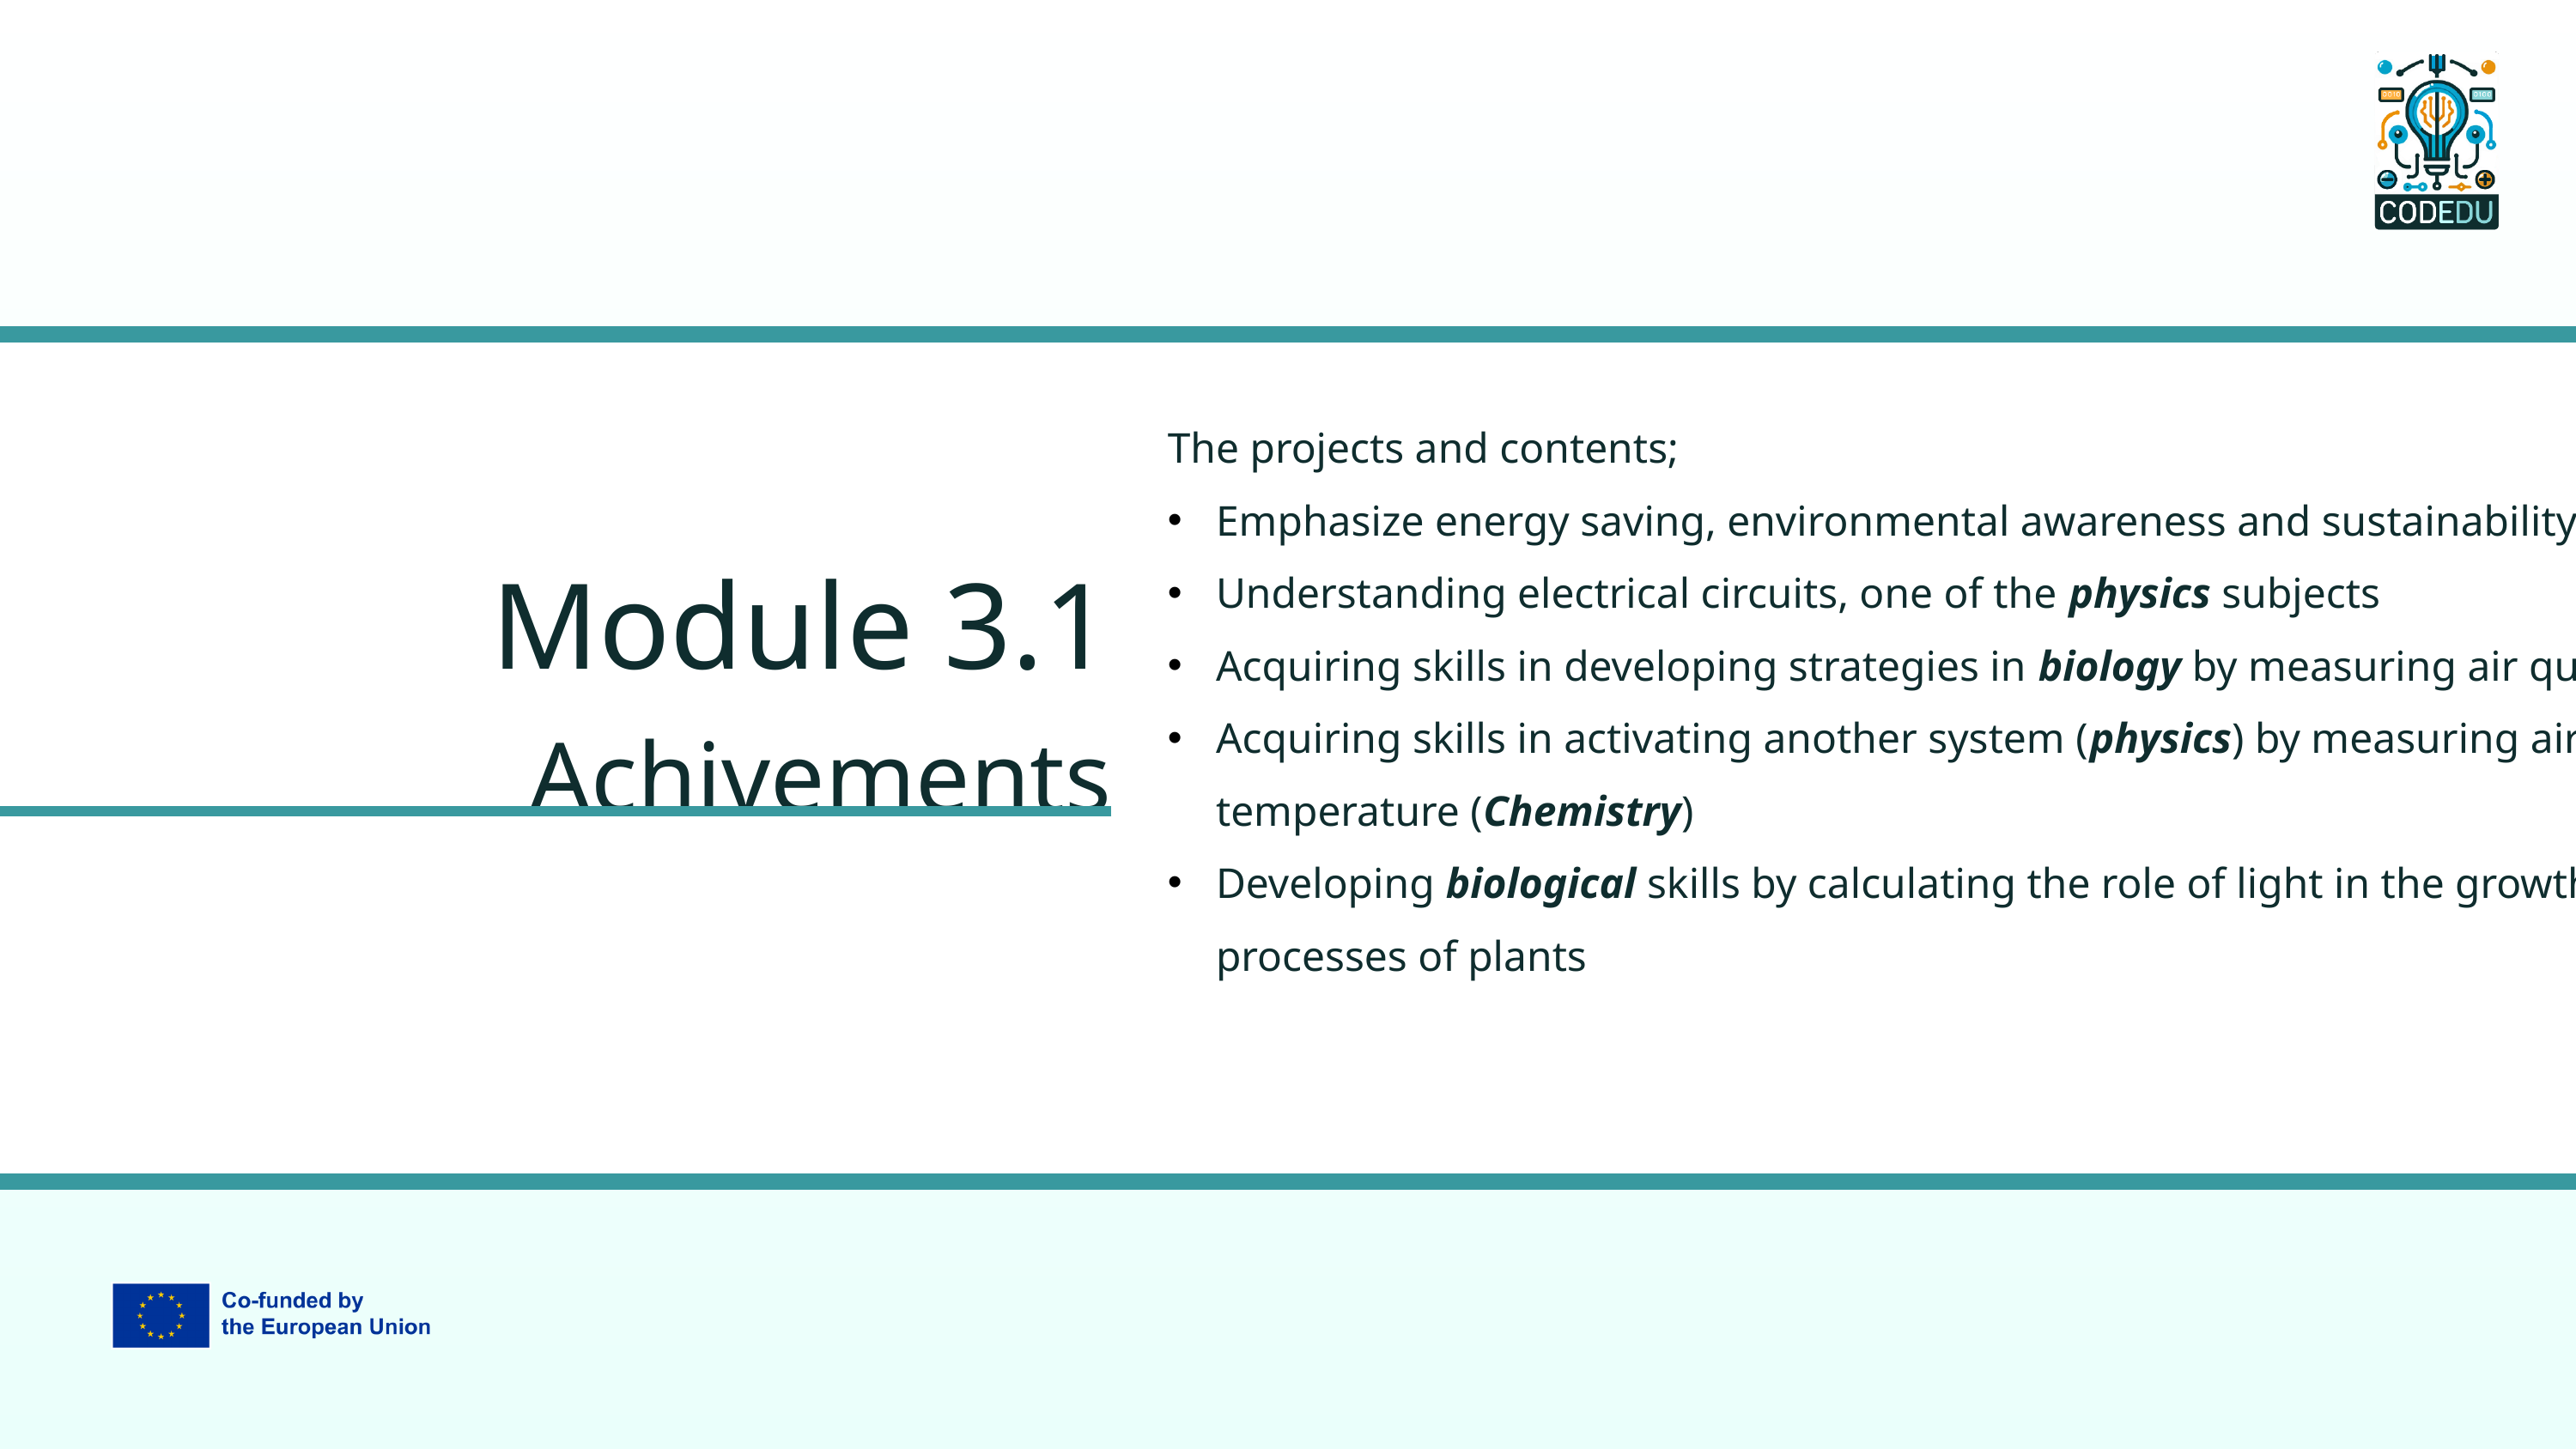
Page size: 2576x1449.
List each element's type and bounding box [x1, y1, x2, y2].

picture [2264, 0, 2576, 333]
text_box [107, 1278, 443, 1353]
text_box [0, 333, 2576, 1182]
